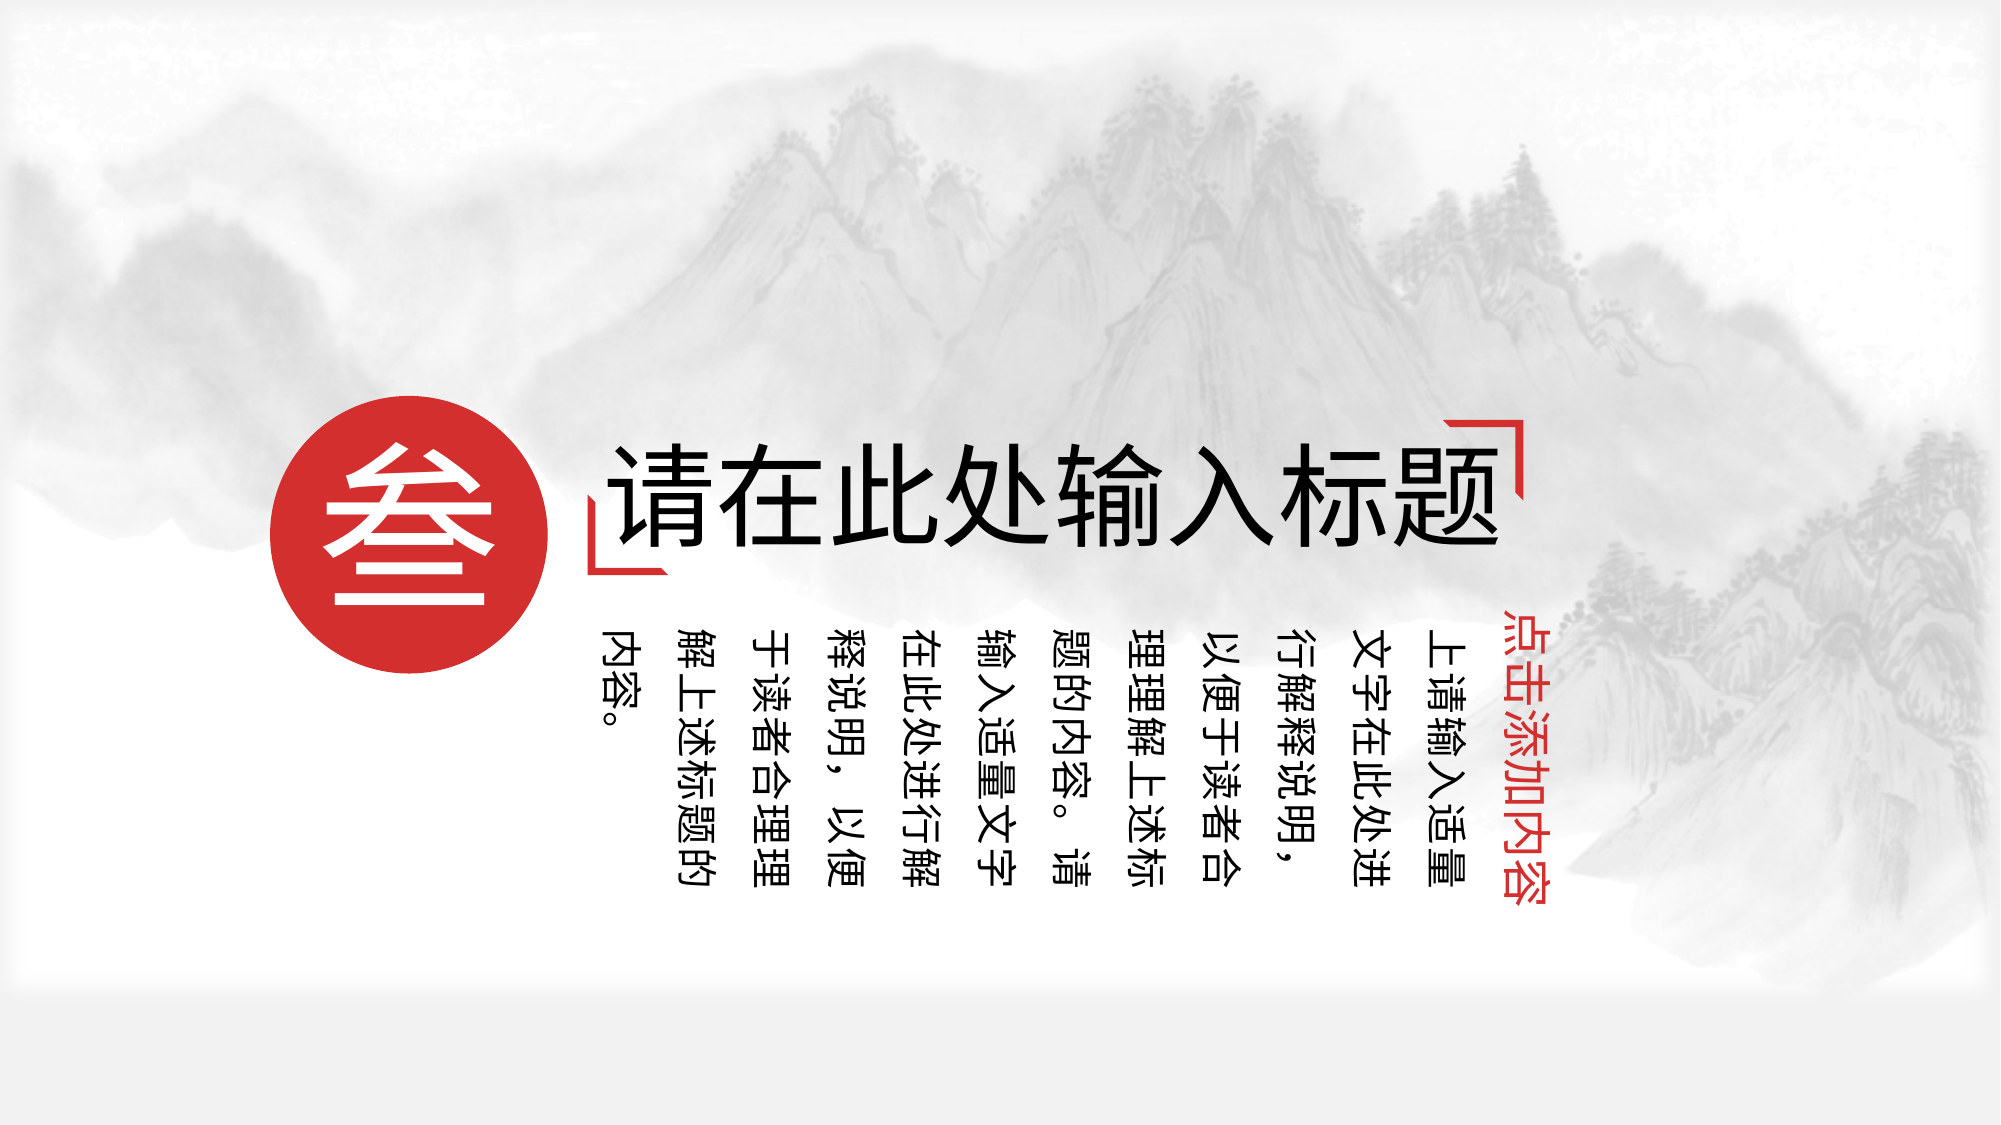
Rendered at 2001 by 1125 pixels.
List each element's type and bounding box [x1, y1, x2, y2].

text_box [270, 395, 548, 674]
text_box [587, 418, 1564, 575]
picture [0, 0, 2000, 1002]
